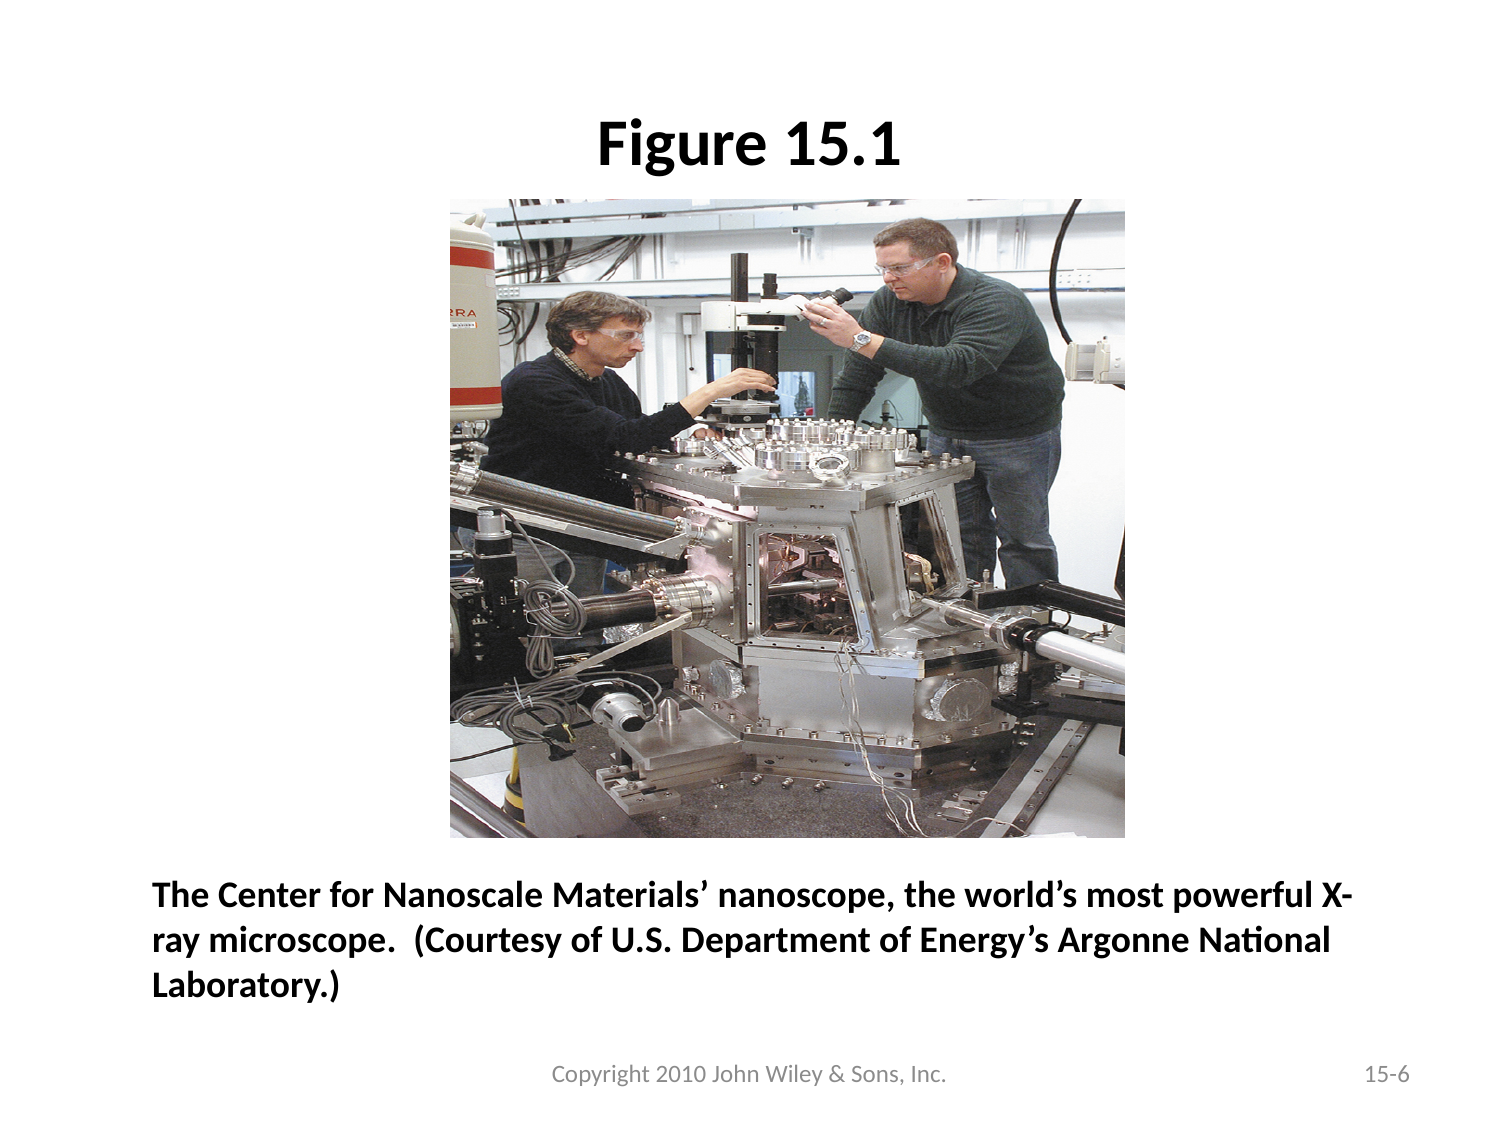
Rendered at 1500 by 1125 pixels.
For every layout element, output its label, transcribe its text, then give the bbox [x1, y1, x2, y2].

title Figure 15.1 [75, 45, 1425, 233]
slide_number 15-6 [1074, 1042, 1425, 1103]
text_box The Center for Nanoscale Materials’ nanoscope, the world’s most powerful X-ray microscope. (Courtesy of U.S. Department of Energy’s Argonne National Laboratory.) [137, 862, 1400, 1013]
picture [449, 199, 1126, 838]
footer Copyright 2010 John Wiley & Sons, Inc. [512, 1042, 988, 1103]
